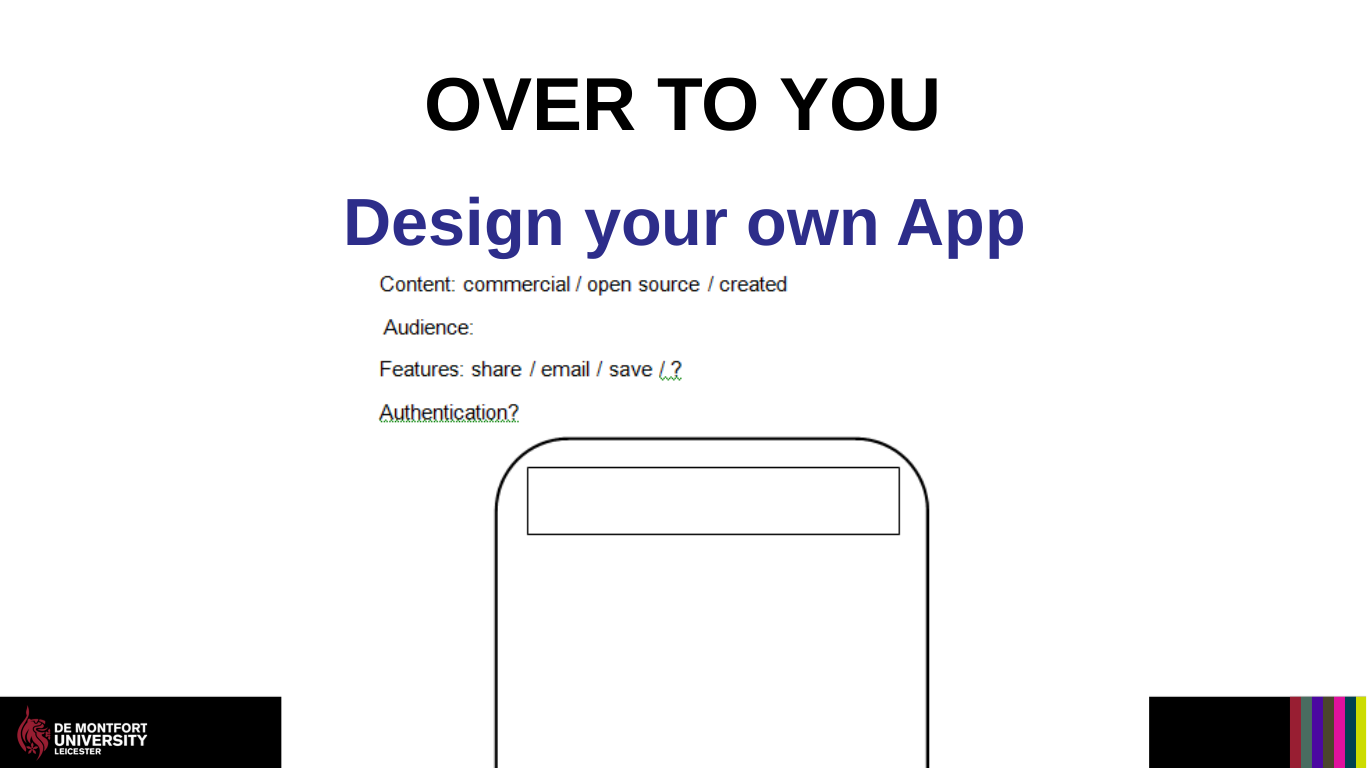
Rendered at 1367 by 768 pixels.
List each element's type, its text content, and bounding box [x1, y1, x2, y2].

title Over to you [44, 29, 1322, 172]
text_box Design your own App [328, 171, 1050, 252]
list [281, 253, 1150, 768]
picture [0, 0, 1367, 768]
